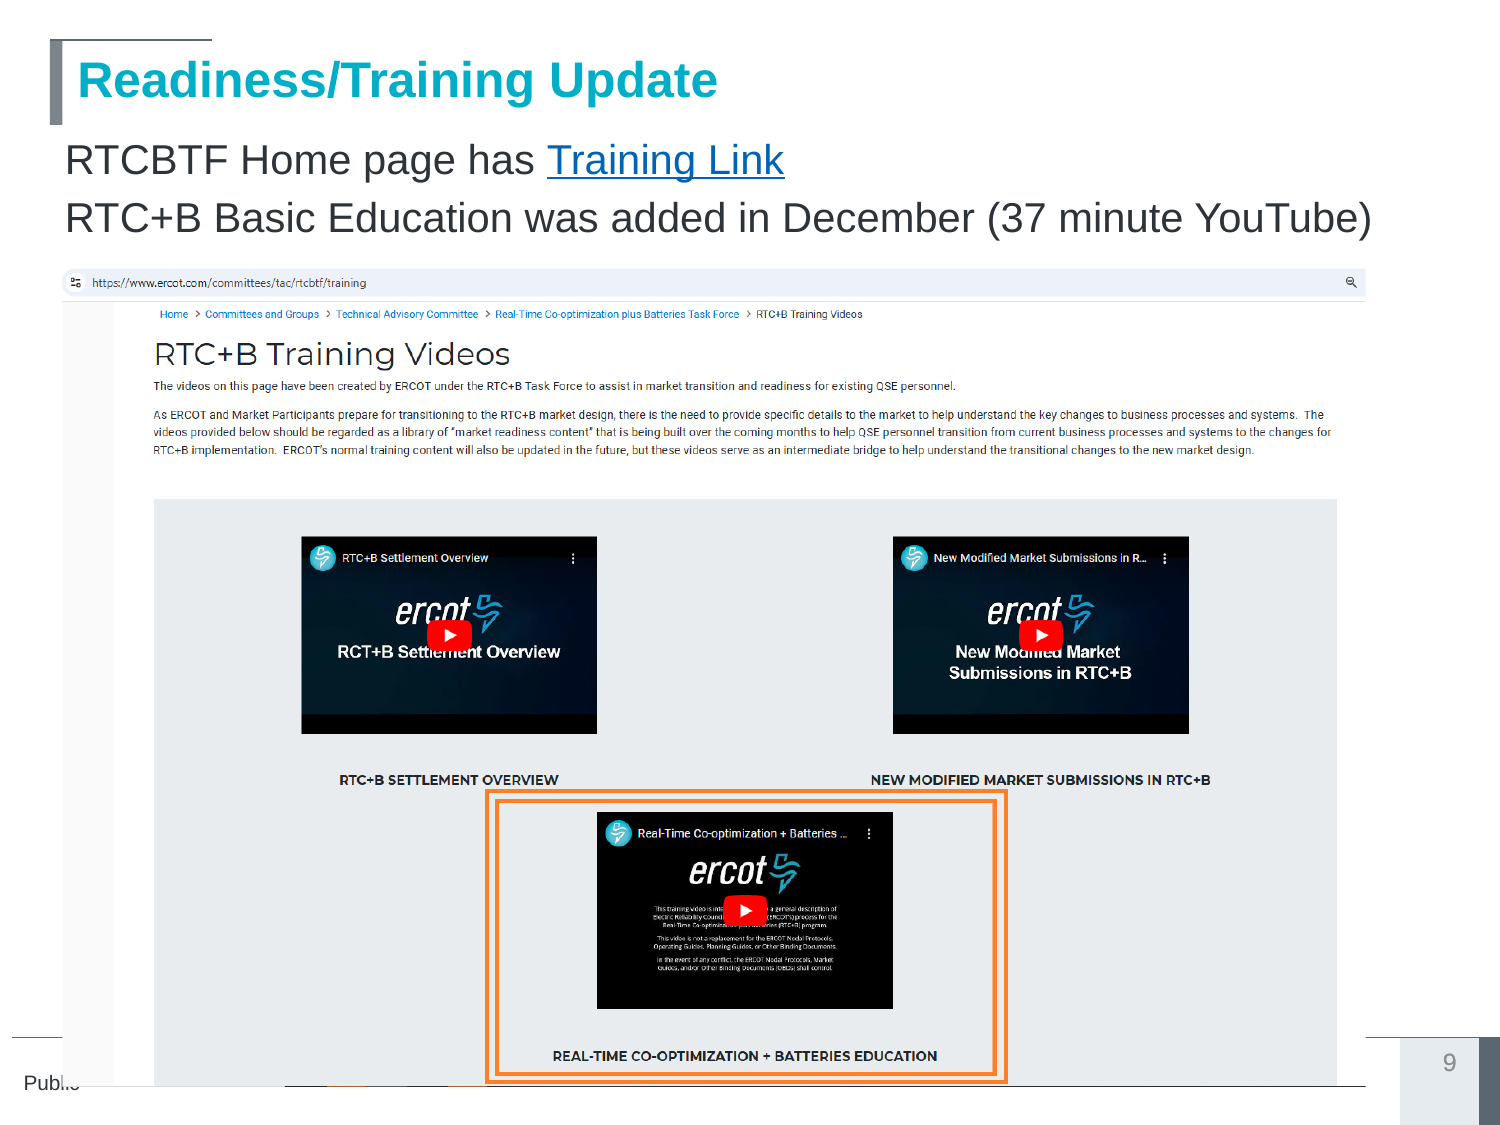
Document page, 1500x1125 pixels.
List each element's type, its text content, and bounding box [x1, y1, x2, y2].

slide_number 9 [1400, 1037, 1500, 1087]
title Readiness/Training Update [62, 39, 1450, 125]
list RTCBTF Home page has Training Link RTC+B Basic Education was added in December (37 minute YouTube) [50, 125, 1450, 238]
picture [62, 264, 1366, 1087]
